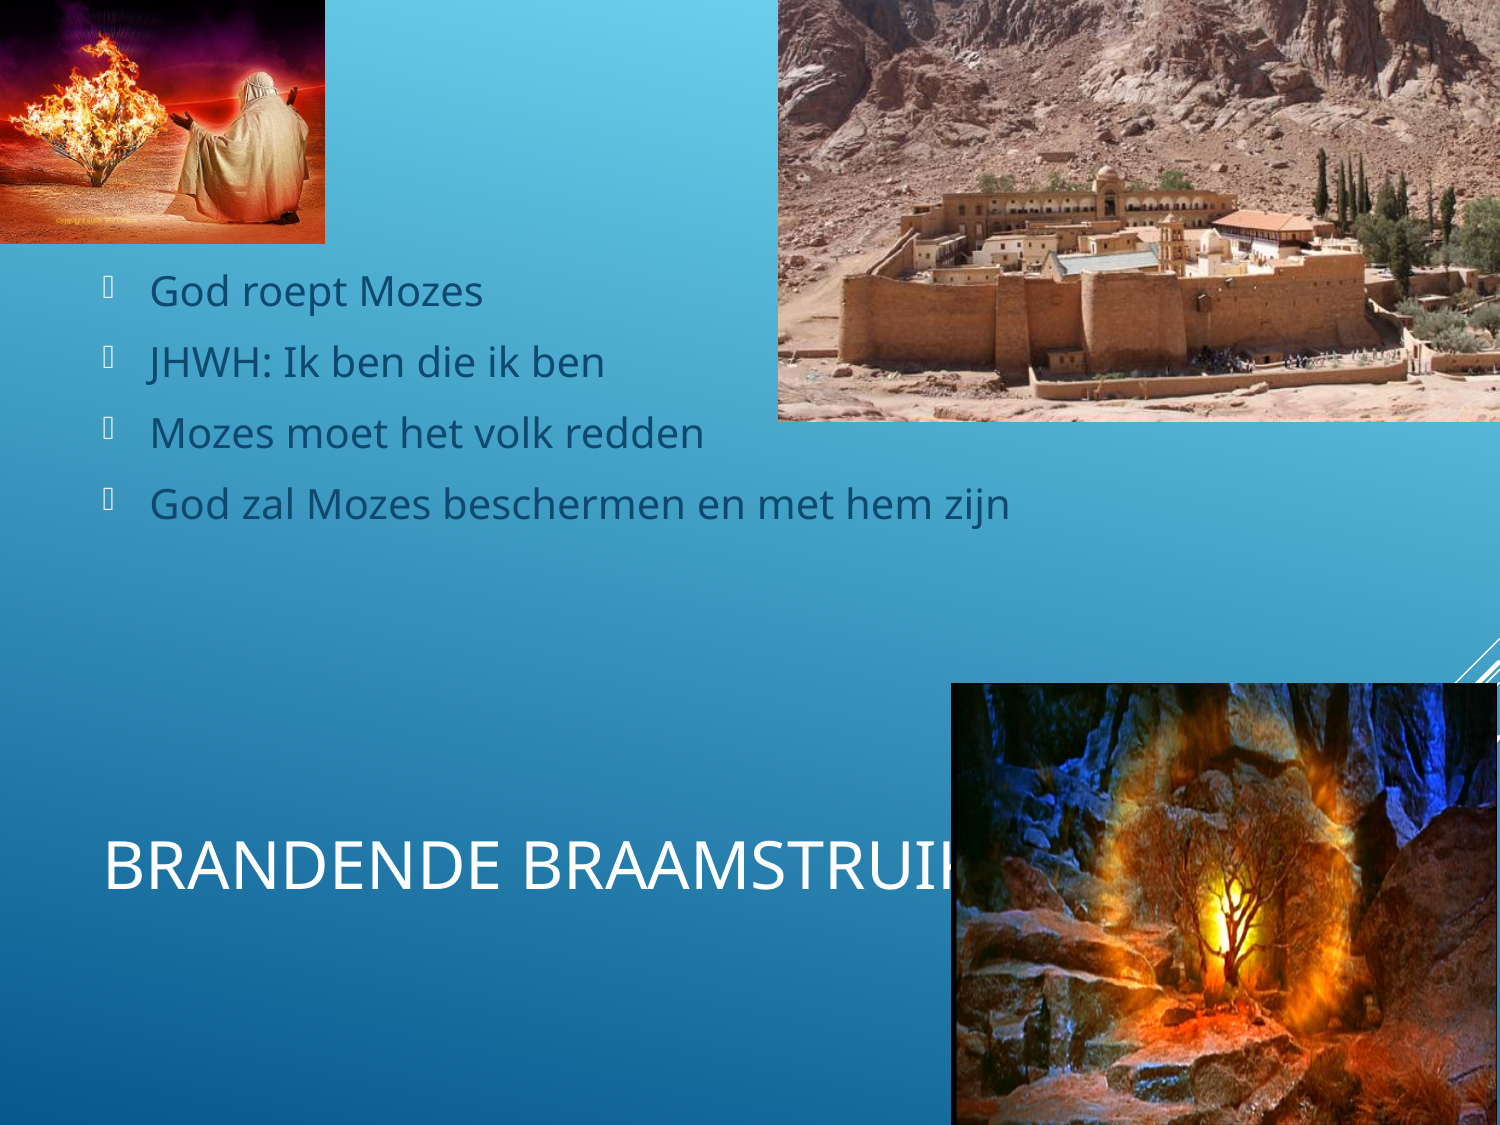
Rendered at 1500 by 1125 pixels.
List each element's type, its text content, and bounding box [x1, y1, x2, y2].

list God roept Mozes JHWH: Ik ben die ik ben Mozes moet het volk redden God zal Mozes beschermen en met hem zijn [87, 87, 1163, 706]
picture [0, 0, 325, 244]
picture [778, 0, 1500, 422]
picture [951, 683, 1497, 1125]
title Brandende braamstruik [87, 737, 951, 988]
